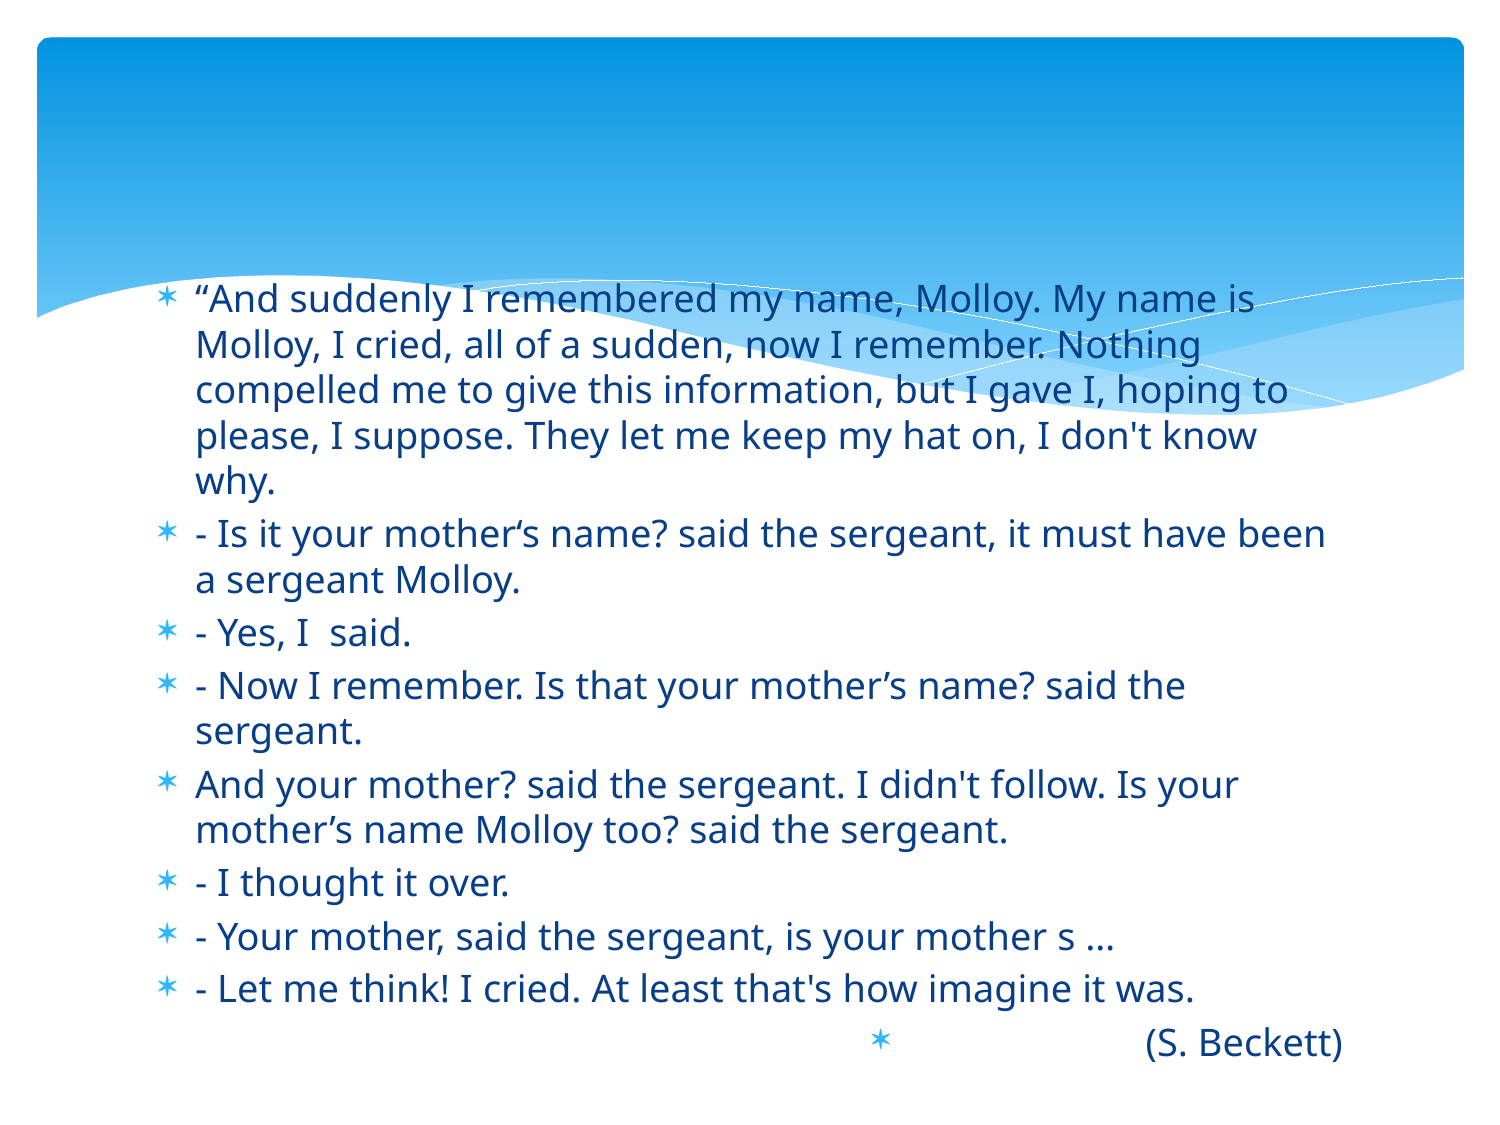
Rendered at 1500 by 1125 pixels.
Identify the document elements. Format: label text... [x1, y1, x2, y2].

list “And suddenly I remembered my name, Molloy. My name is Molloy, I cried, all of a sudden, now I remember. Nothing compelled me to give this information, but I gave I, hoping to please, I suppose. They let me keep my hat on, I don't know why. - Is it your mother‘s name? said the sergeant, it must have been a sergeant Molloy. - Yes, I said. - Now I remember. Is that your mother’s name? said the sergeant. And your mother? said the sergeant. I didn't follow. Is your mother’s name Molloy too? said the sergeant. - I thought it over. - Your mother, said the sergeant, is your mother s … - Let me think! I cried. At least that's how imagine it was. (S. Beckett) [143, 267, 1359, 1083]
